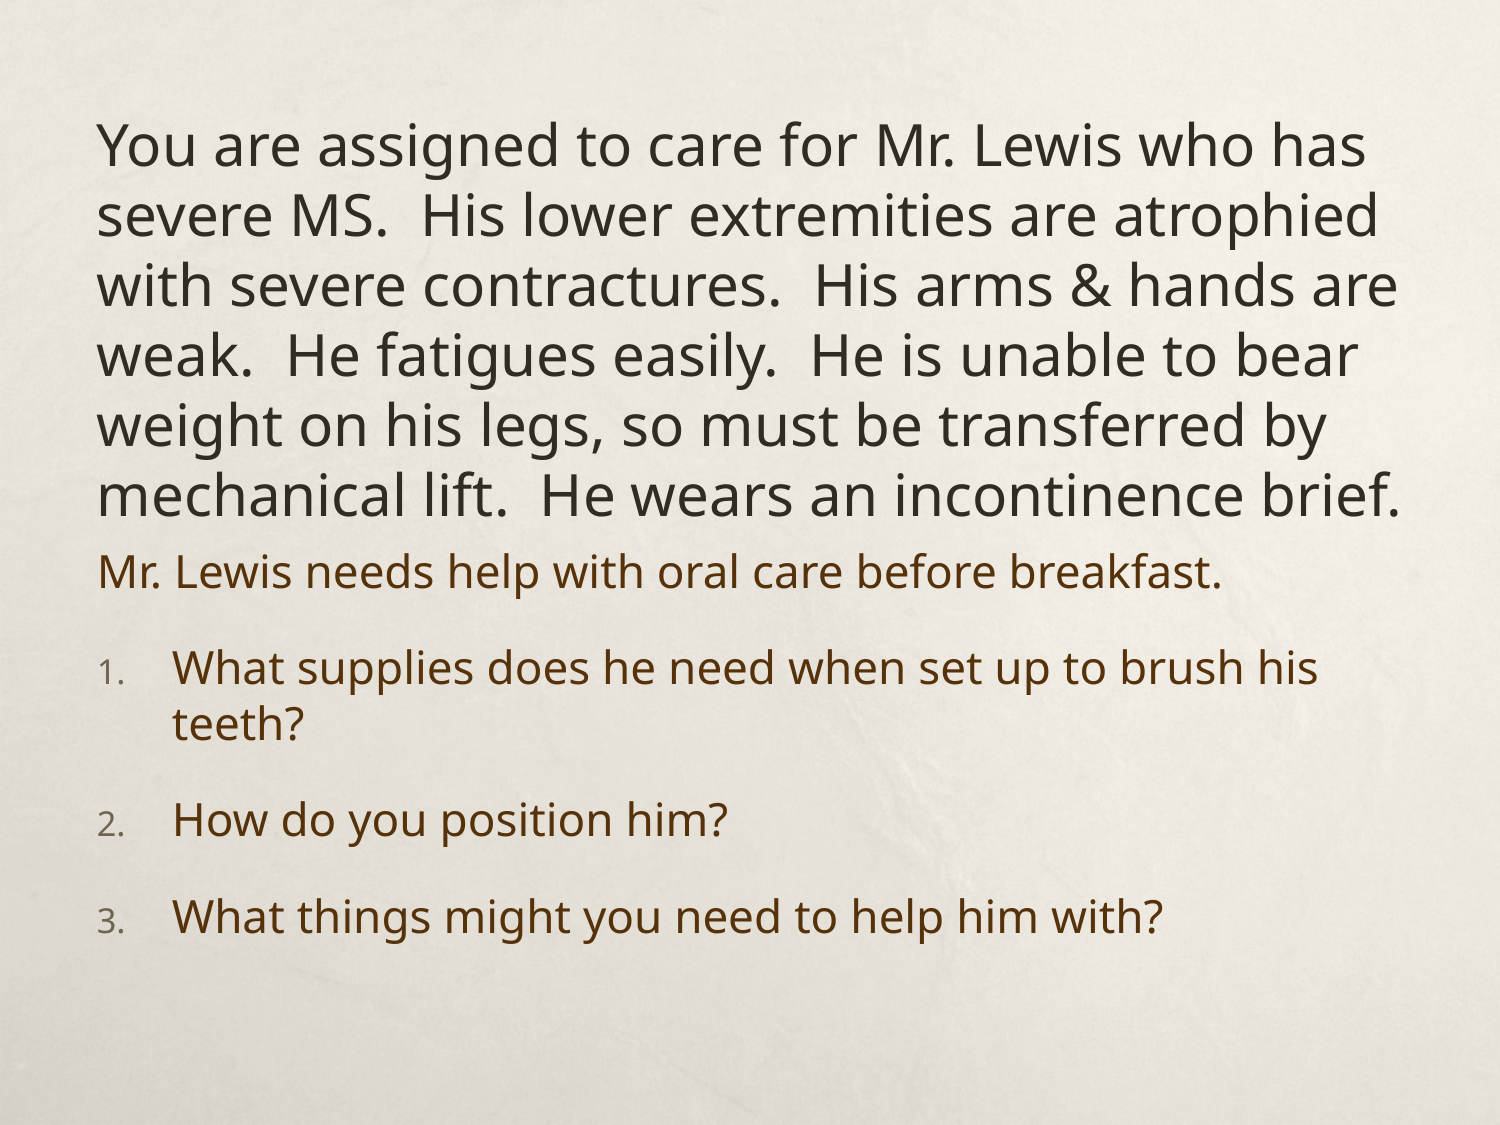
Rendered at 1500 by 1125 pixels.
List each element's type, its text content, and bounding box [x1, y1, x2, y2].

list Mr. Lewis needs help with oral care before breakfast. What supplies does he need when set up to brush his teeth? How do you position him? What things might you need to help him with? [81, 535, 1459, 1059]
title You are assigned to care for Mr. Lewis who has severe MS. His lower extremities are atrophied with severe contractures. His arms & hands are weak. He fatigues easily. He is unable to bear weight on his legs, so must be transferred by mechanical lift. He wears an incontinence brief. [81, 15, 1419, 535]
